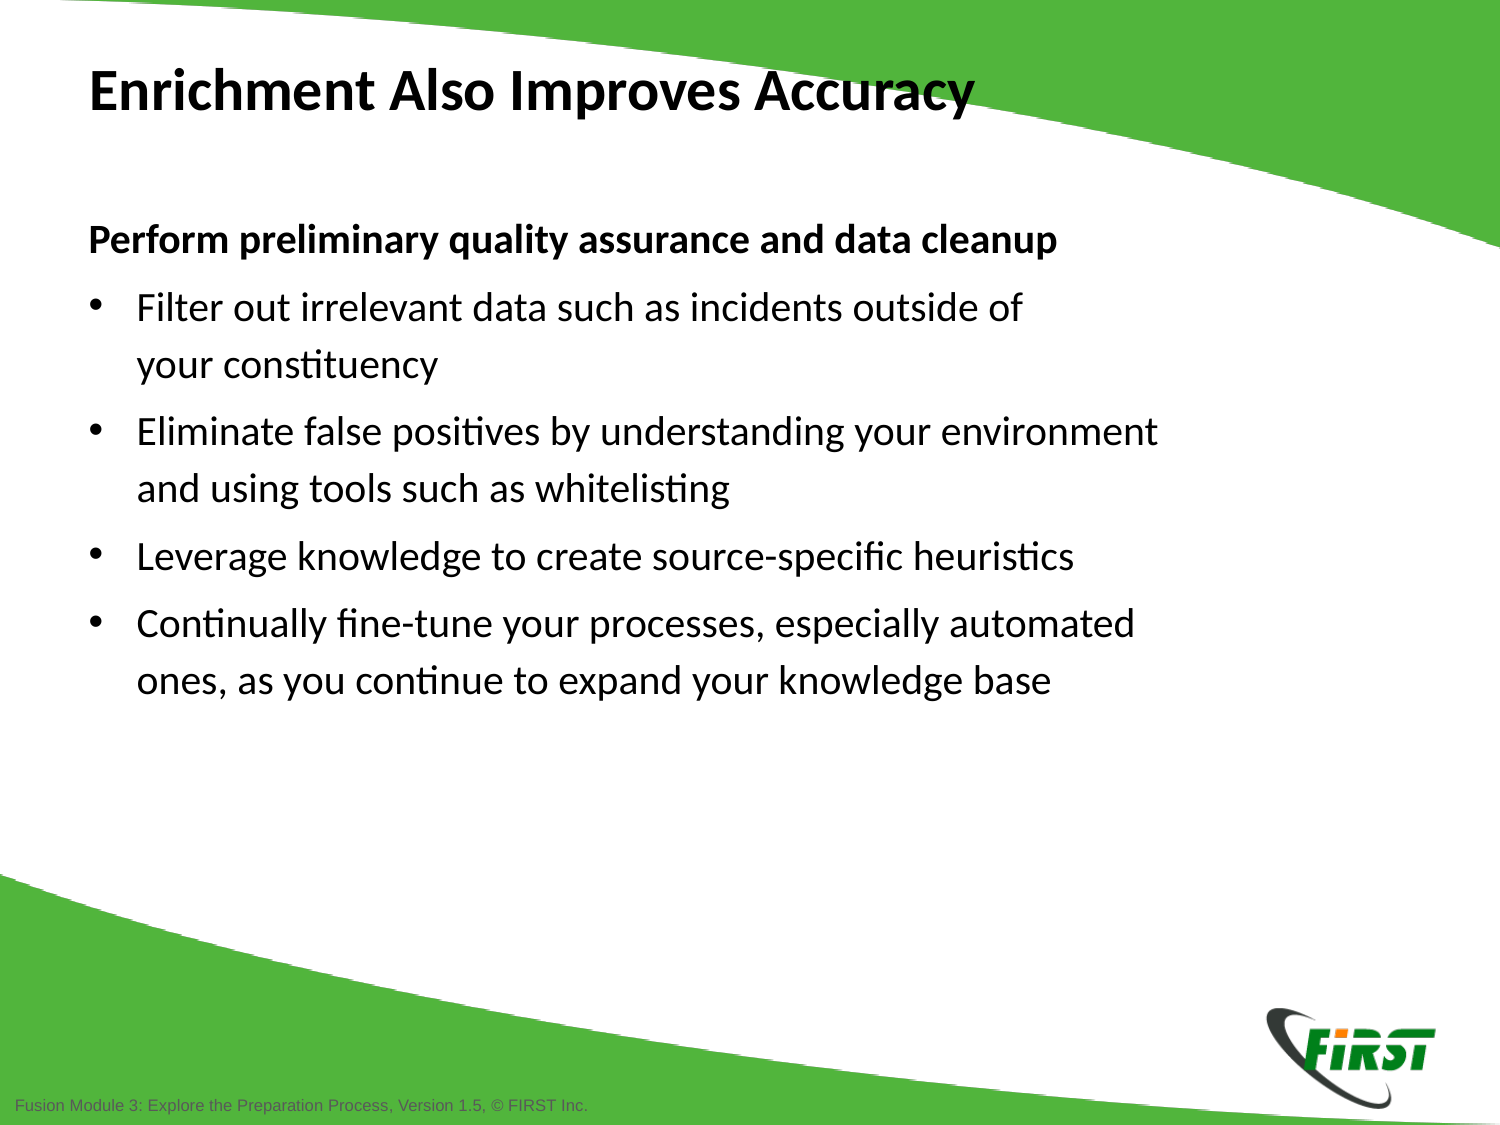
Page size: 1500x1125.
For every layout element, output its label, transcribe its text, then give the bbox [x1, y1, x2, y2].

picture [0, 0, 1500, 1125]
text_box Enrichment Also Improves Accuracy [75, 57, 1425, 125]
text_box Perform preliminary quality assurance and data cleanup Filter out irrelevant data such as incidents outside of your constituency Eliminate false positives by understanding your environment and using tools such as whitelisting Leverage knowledge to create source-specific heuristics Continually fine-tune your processes, especially automated ones, as you continue to expand your knowledge base [73, 197, 1500, 904]
